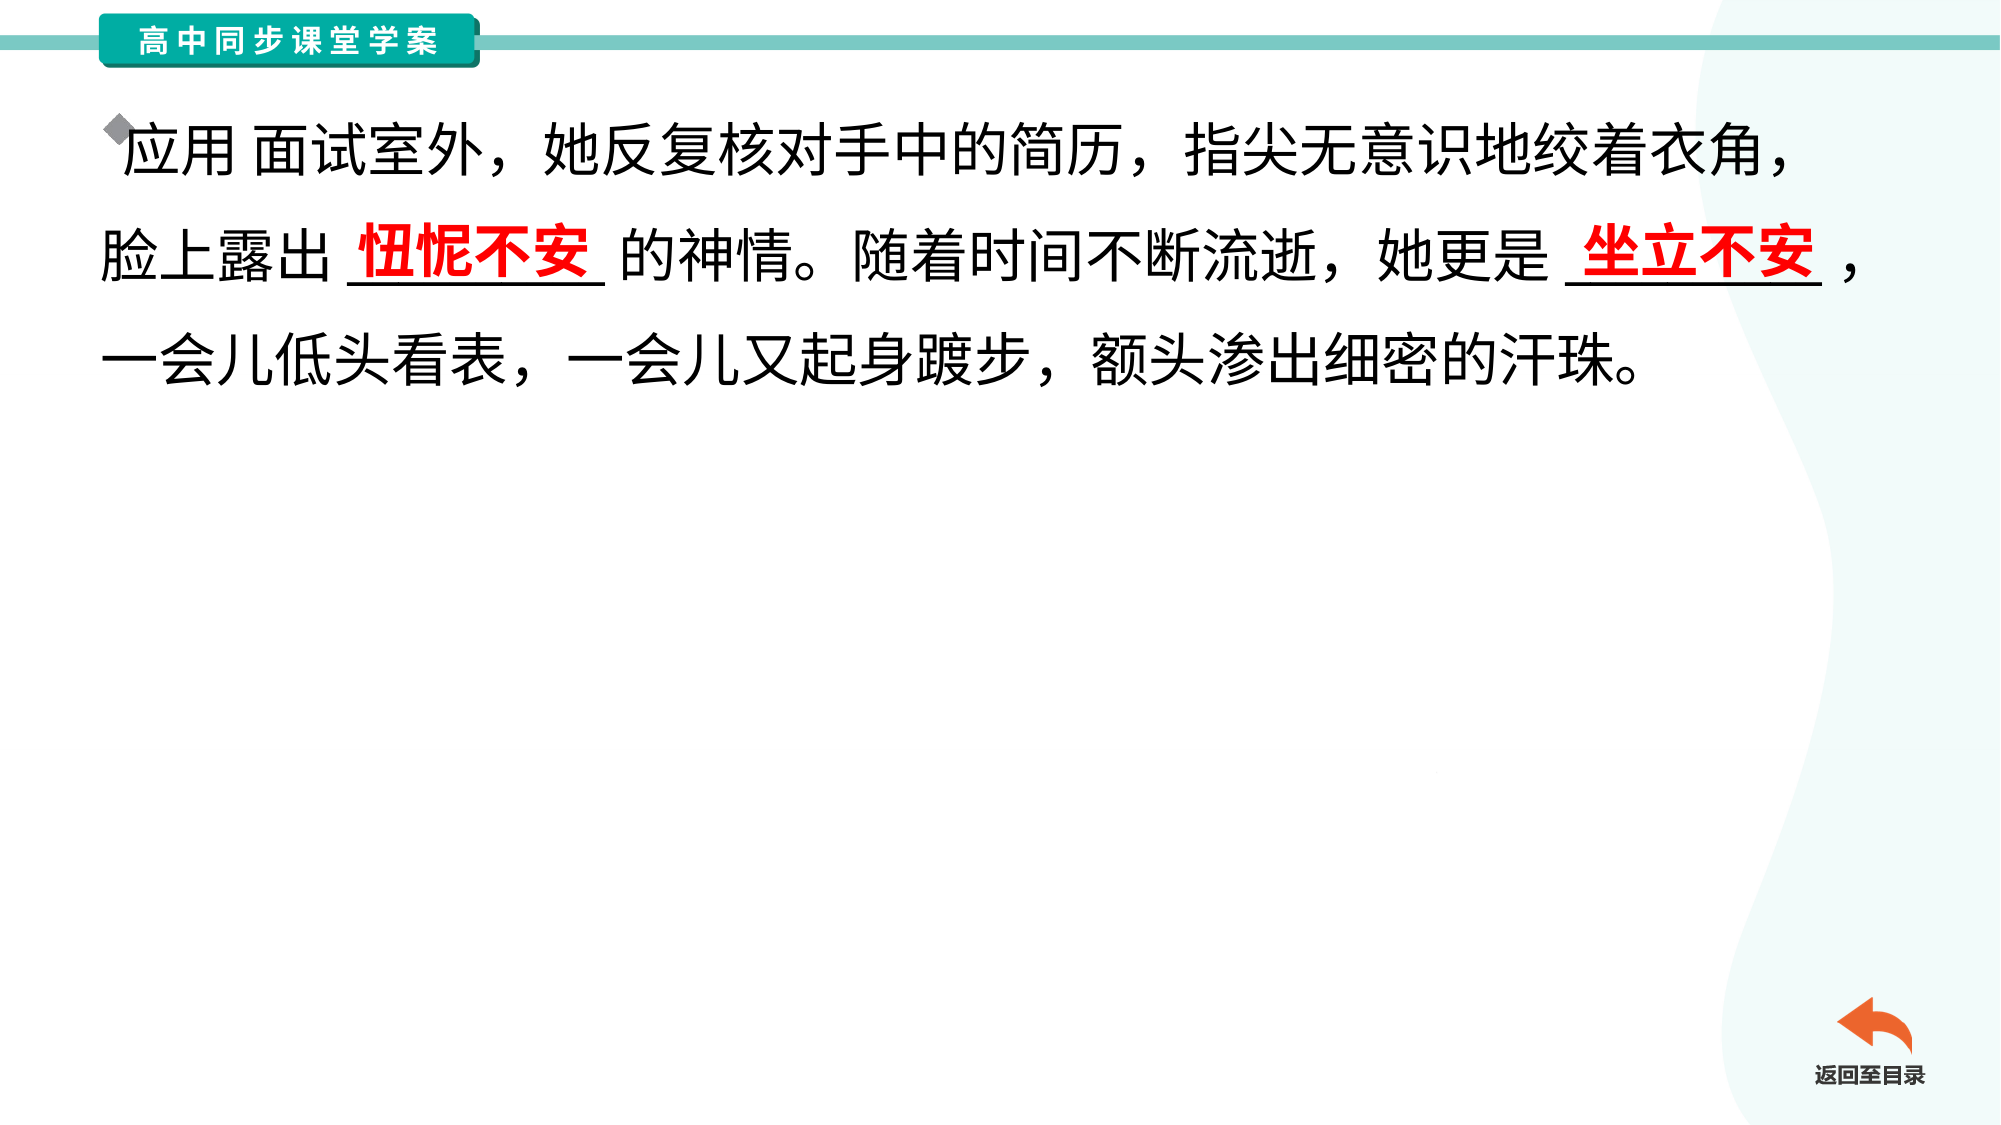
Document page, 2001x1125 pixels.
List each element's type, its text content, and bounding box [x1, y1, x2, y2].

text_box 坐立不安 [1560, 178, 1838, 272]
text_box 应用 面试室外，她反复核对手中的简历，指尖无意识地绞着衣角， 脸上露出__________的神情。随着时间不断流逝，她更是__________， 一会儿低头看表，一会儿又起身踱步，额头渗出细密的汗珠。 [100, 76, 1899, 383]
text_box 忸怩不安 [335, 178, 613, 272]
picture [0, 0, 2000, 1125]
